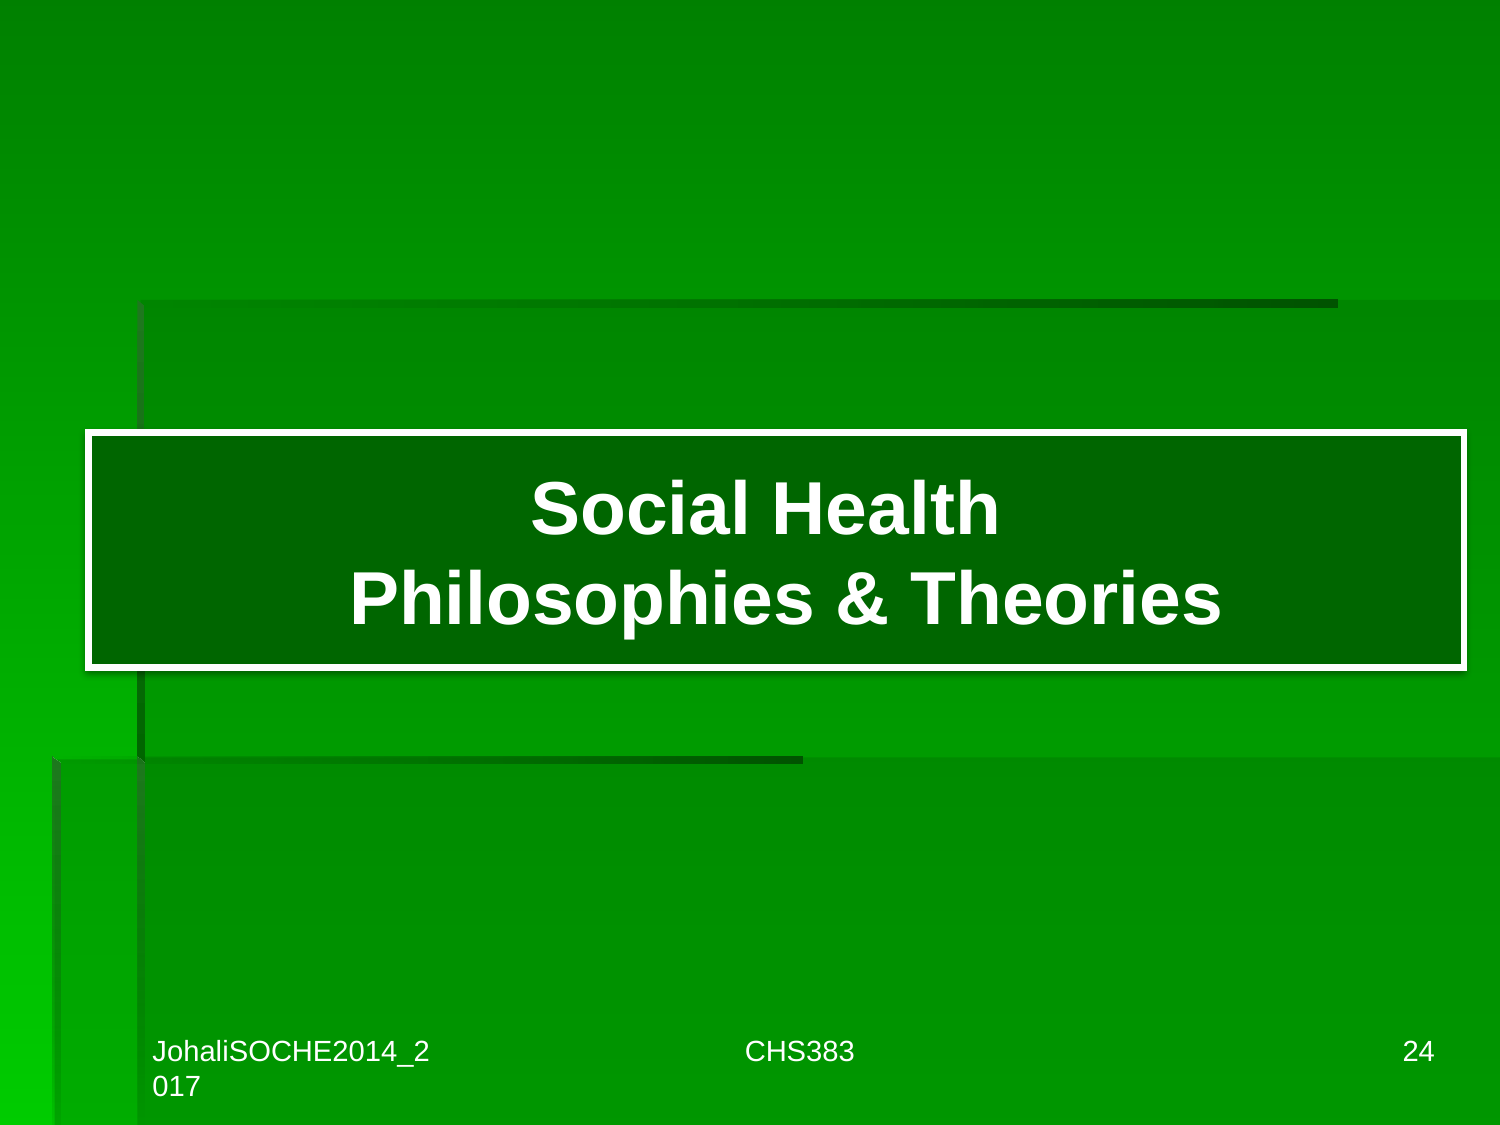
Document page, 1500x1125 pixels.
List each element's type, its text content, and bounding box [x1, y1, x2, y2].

slide_number 24 [1137, 1024, 1451, 1103]
title Social Health Philosophies & Theories [85, 429, 1467, 671]
slide_number JohaliSOCHE2014_2017 [137, 1024, 450, 1103]
footer CHS383 [562, 1024, 1038, 1103]
